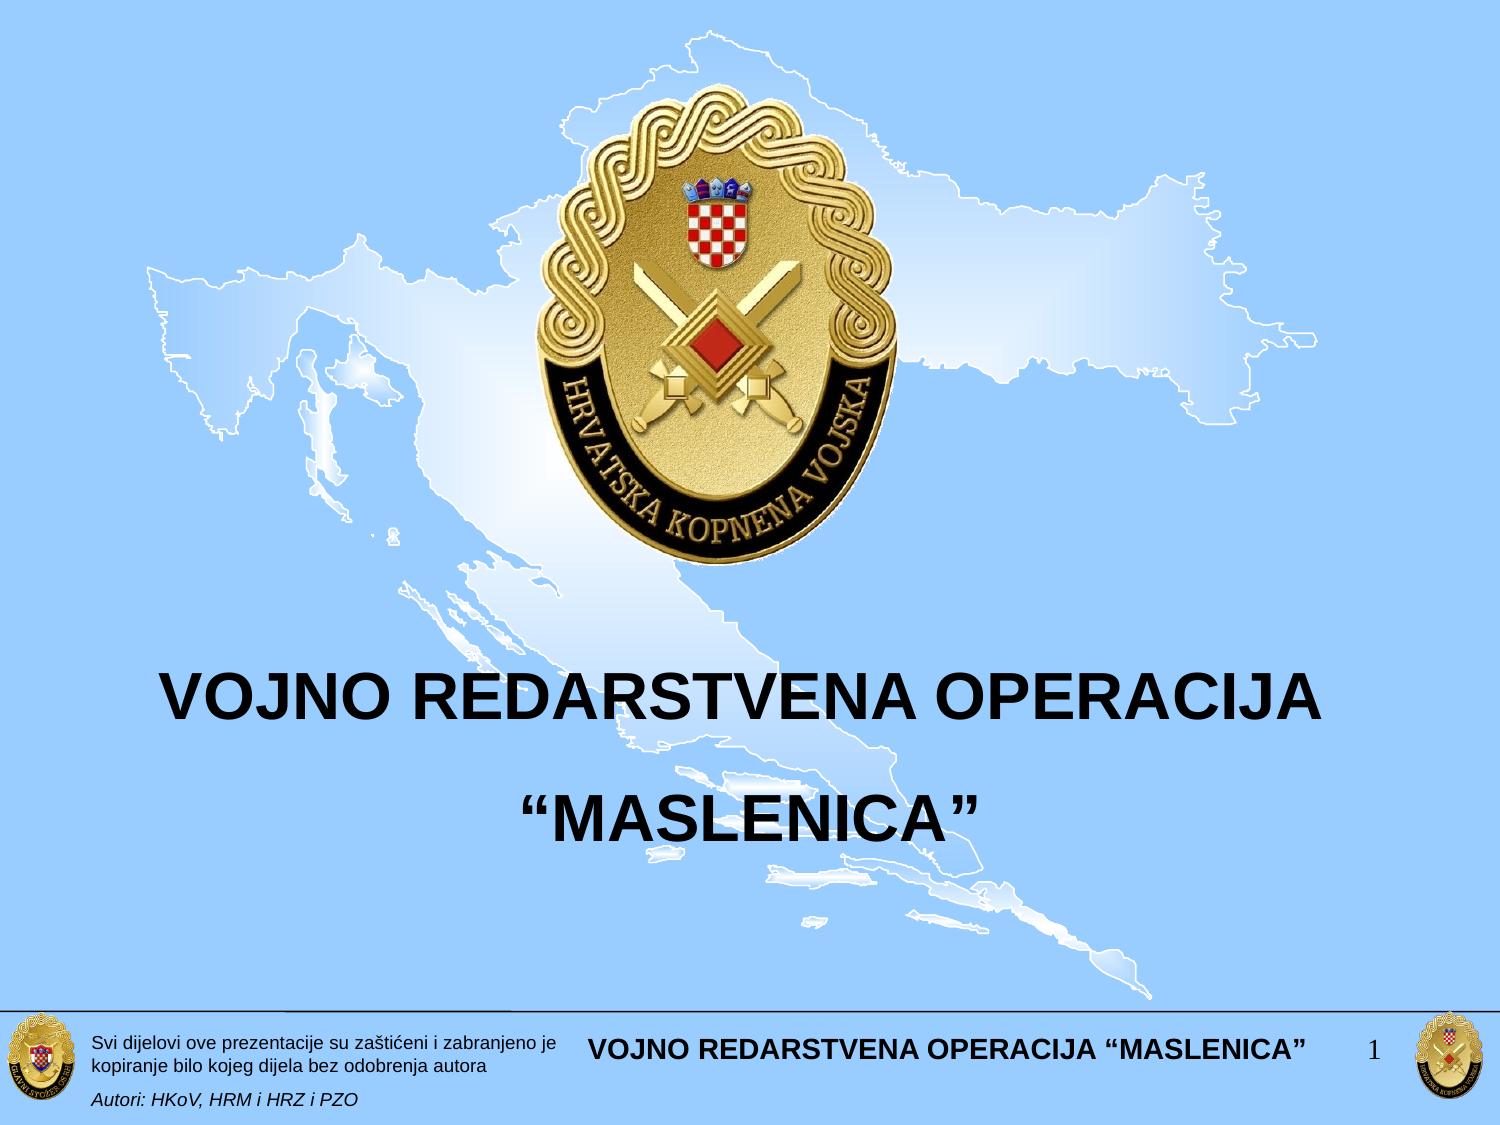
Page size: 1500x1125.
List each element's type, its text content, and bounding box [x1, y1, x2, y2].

picture [478, 0, 952, 681]
picture [1415, 1011, 1483, 1099]
footer VOJNO REDARSTVENA OPERACIJA “MASLENICA” [572, 1022, 1387, 1074]
picture [7, 1012, 75, 1100]
text_box VOJNO REDARSTVENA OPERACIJA “MASLENICA” [0, 645, 1500, 984]
